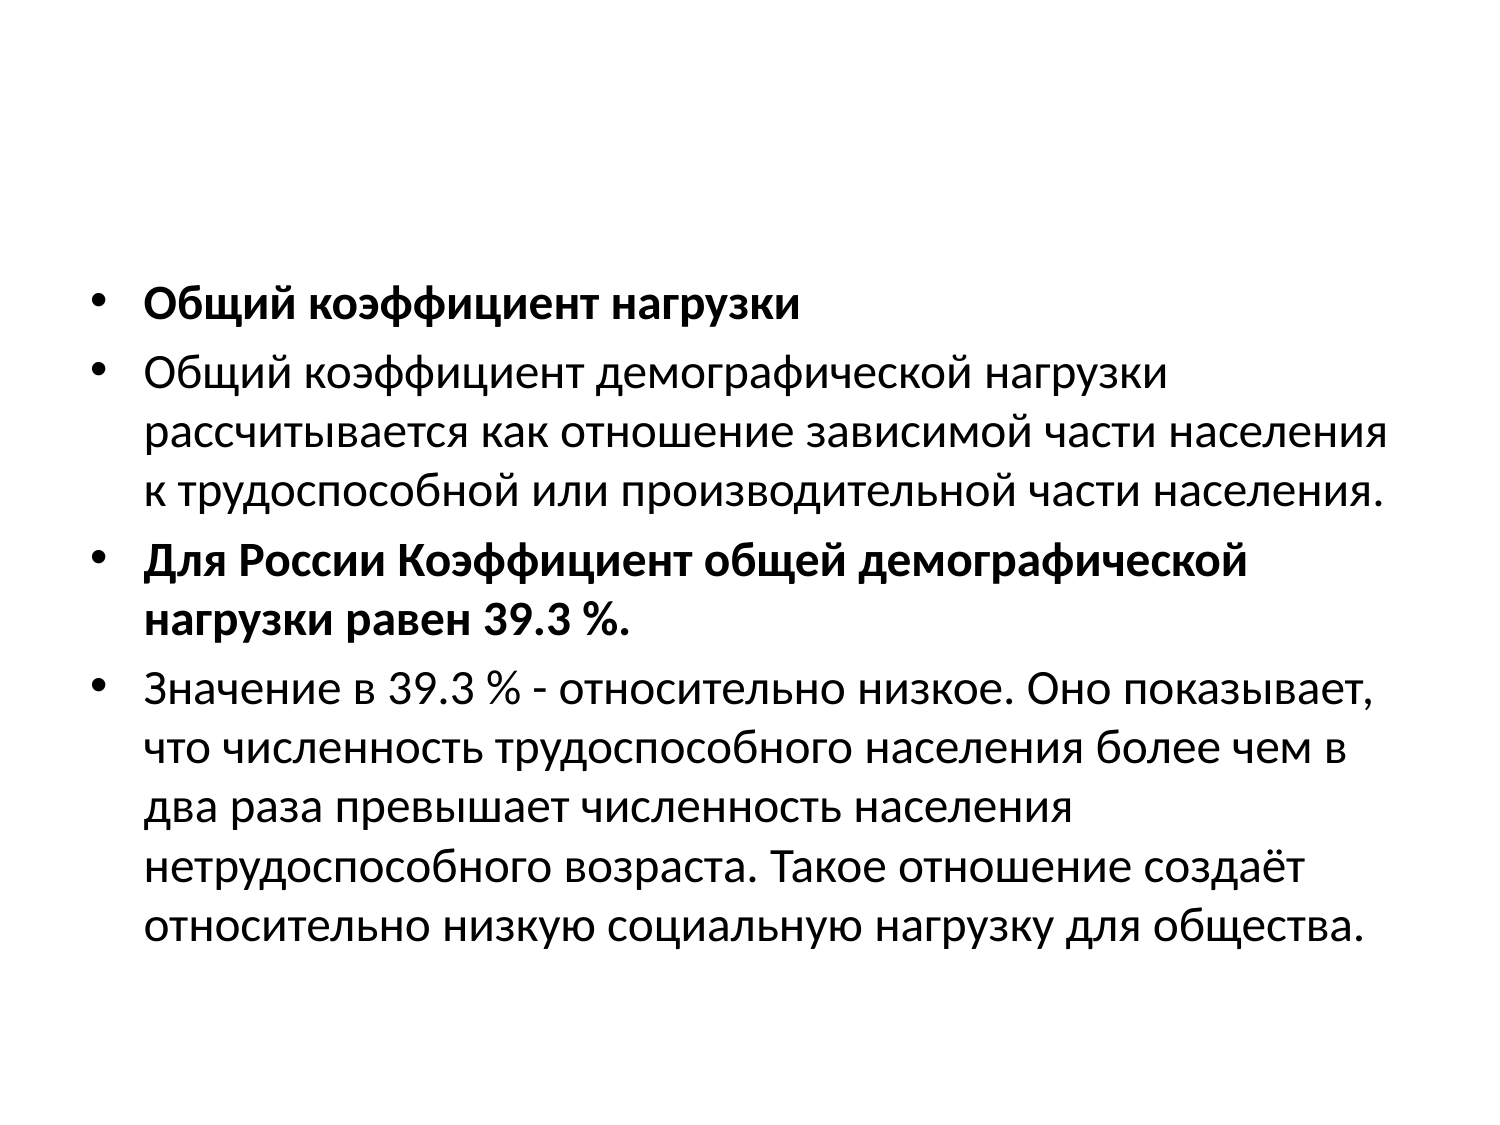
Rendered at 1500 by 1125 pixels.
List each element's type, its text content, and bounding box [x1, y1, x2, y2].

list Общий коэффициент нагрузки Общий коэффициент демографической нагрузки рассчитывается как отношение зависимой части населения к трудоспособной или производительной части населения. Для России Коэффициент общей демографической нагрузки равен 39.3 %. Значение в 39.3 % - относительно низкое. Оно показывает, что численность трудоспособного населения более чем в два раза превышает численность населения нетрудоспособного возраста. Такое отношение создаёт относительно низкую социальную нагрузку для общества. [75, 262, 1425, 1005]
